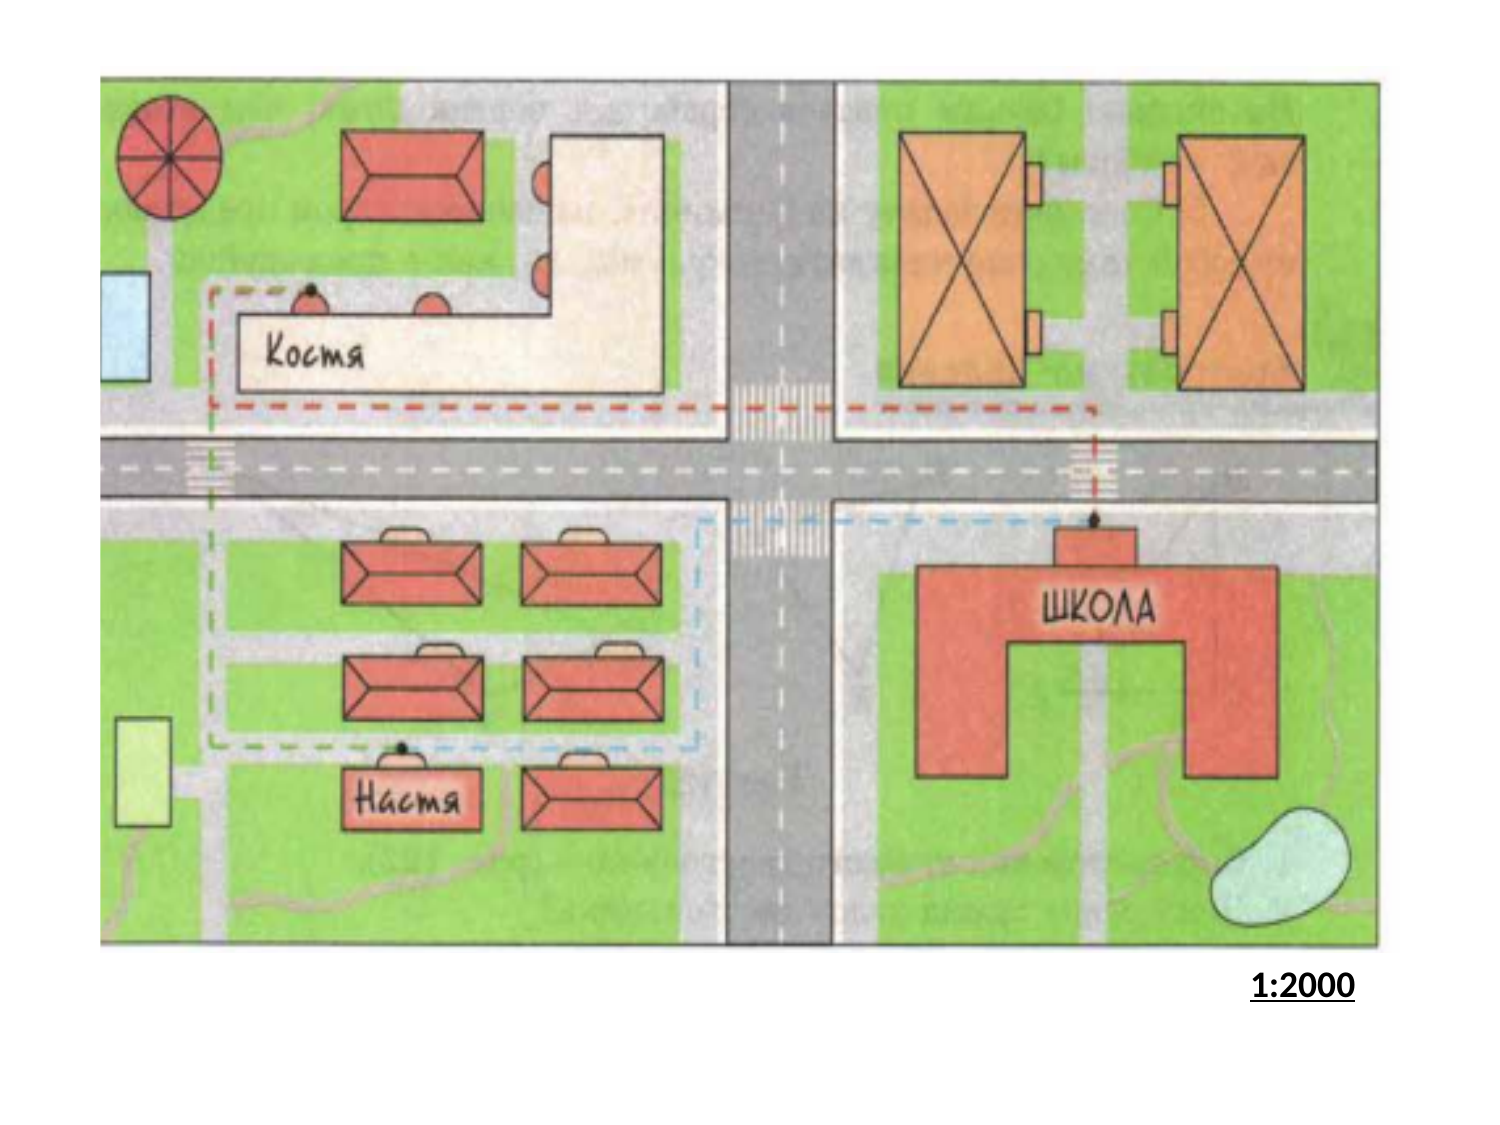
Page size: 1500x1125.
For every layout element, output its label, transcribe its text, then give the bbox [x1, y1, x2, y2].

title ММ [75, 45, 1425, 233]
text_box 1:2000 [1235, 960, 1379, 1012]
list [100, 66, 1400, 953]
